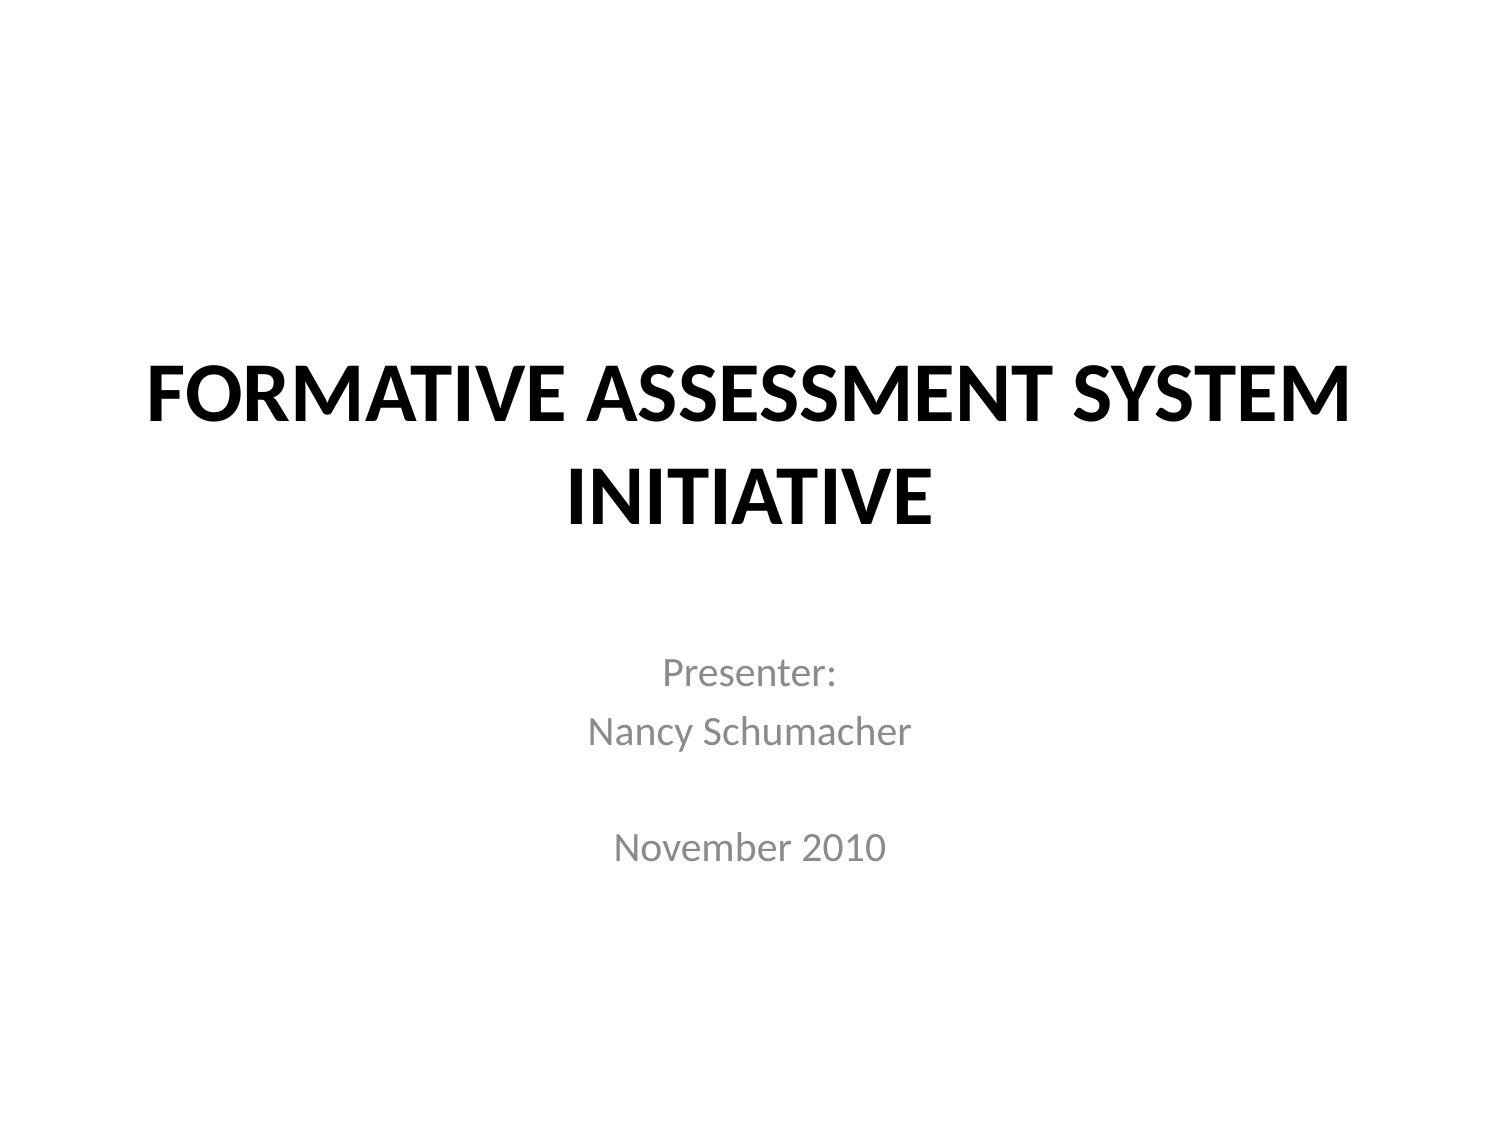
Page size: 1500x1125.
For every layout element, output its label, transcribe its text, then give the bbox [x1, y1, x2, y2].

subtitle Presenter: Nancy Schumacher November 2010 [225, 637, 1275, 925]
title FORMATIVE ASSESSMENT SYSTEM INITIATIVE [112, 287, 1388, 591]
